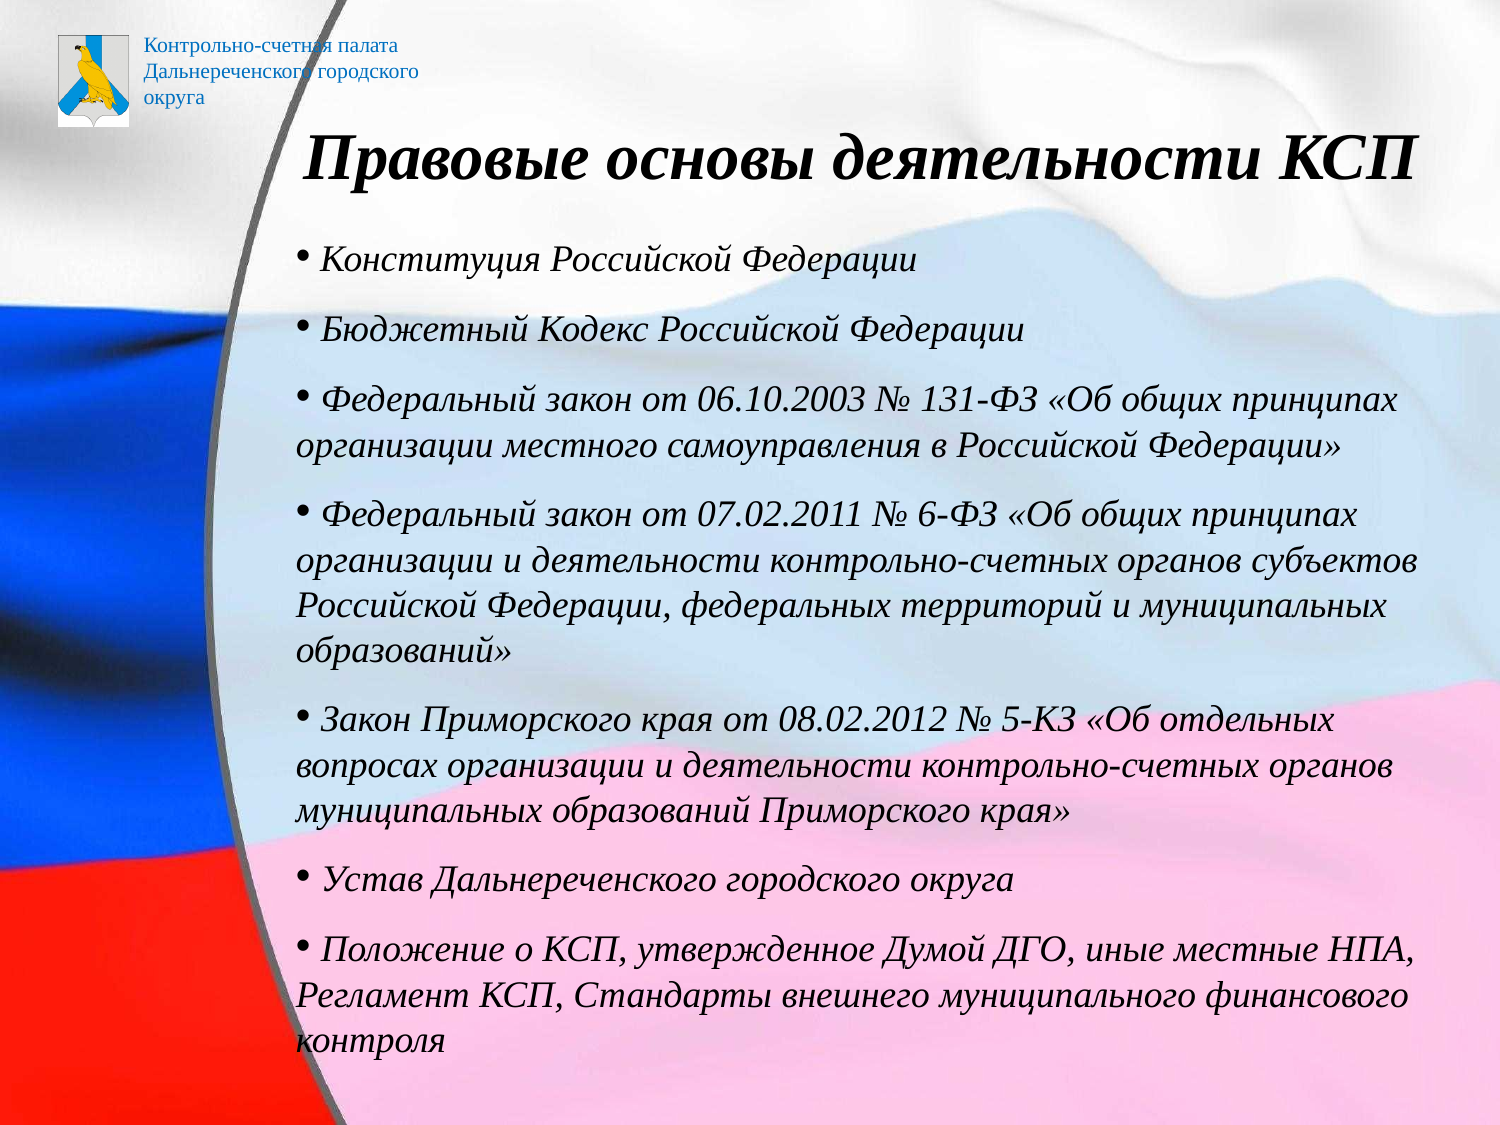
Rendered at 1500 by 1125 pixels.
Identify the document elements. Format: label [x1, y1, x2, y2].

list [0, 0, 1500, 1125]
picture [58, 34, 130, 127]
